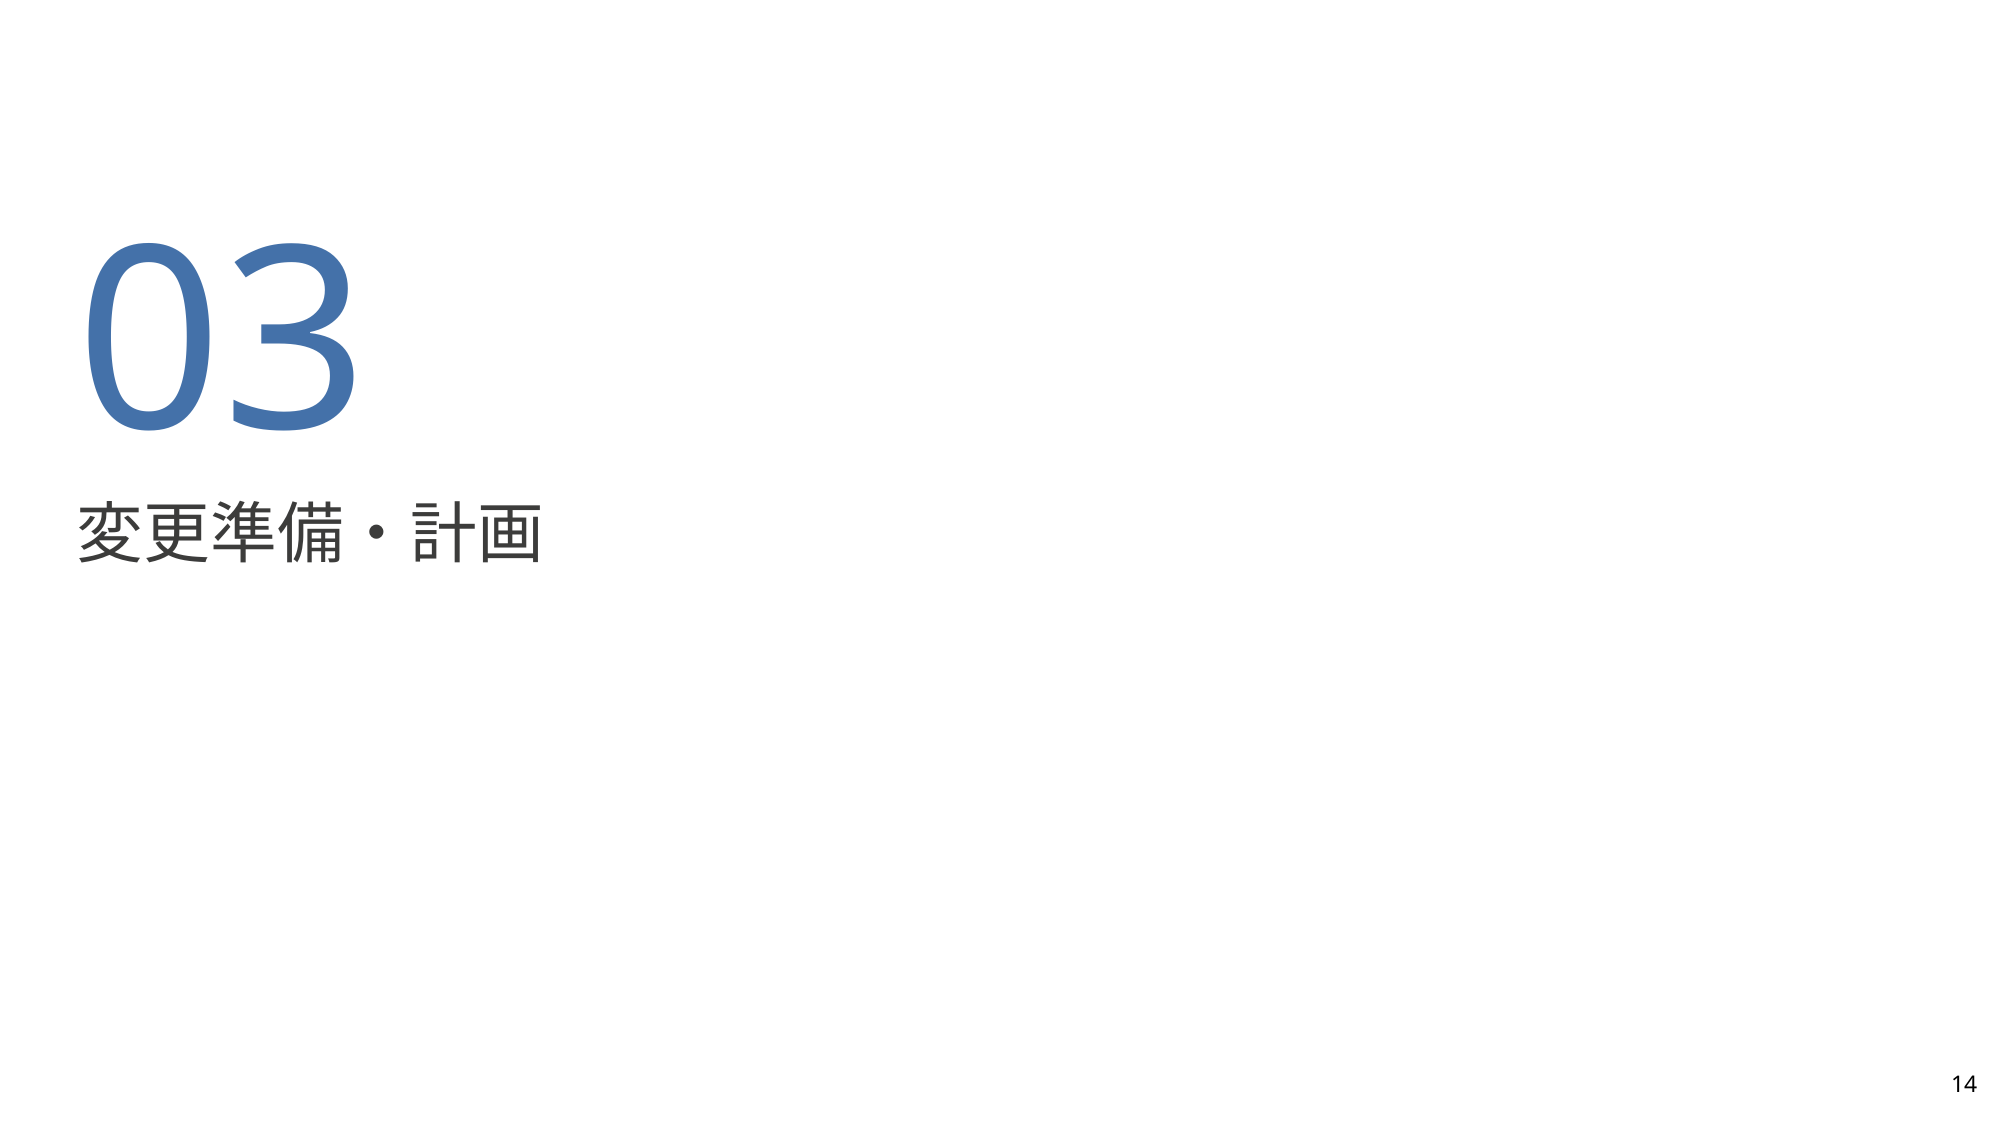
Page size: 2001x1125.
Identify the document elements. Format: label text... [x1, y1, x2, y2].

title 変更準備・計画 [76, 499, 974, 589]
list 03 [0, 0, 542, 480]
